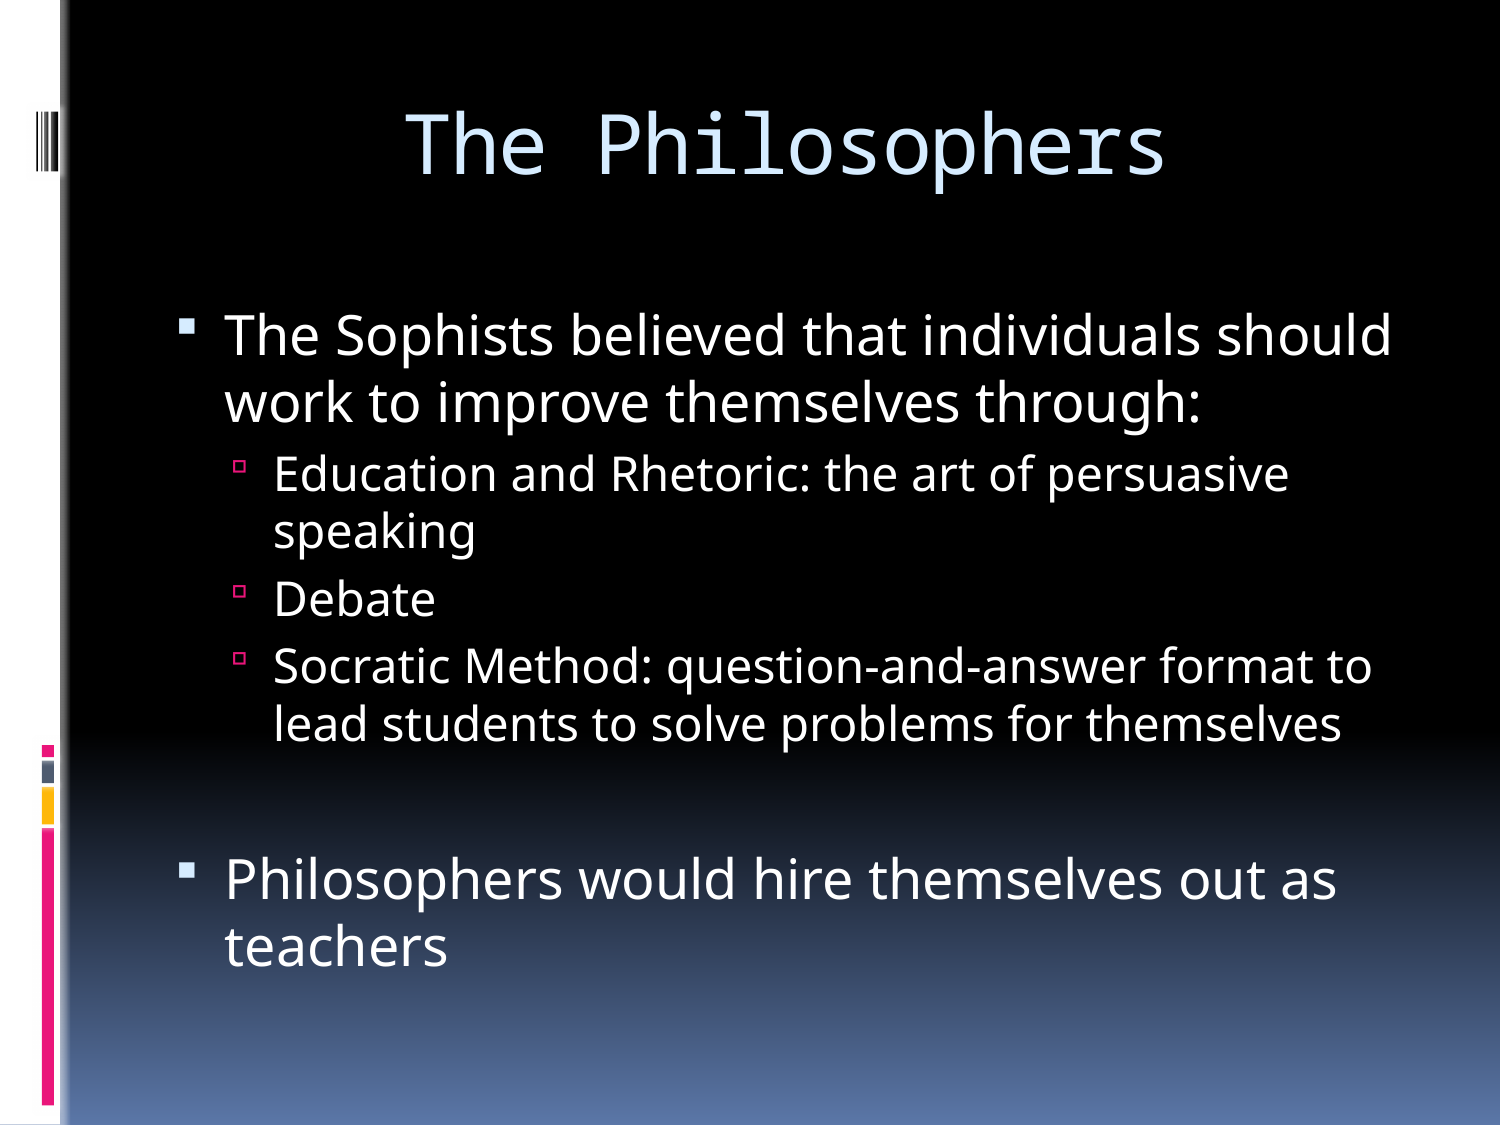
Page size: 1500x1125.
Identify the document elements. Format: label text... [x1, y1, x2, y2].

list The Sophists believed that individuals should work to improve themselves through: Education and Rhetoric: the art of persuasive speaking Debate Socratic Method: question-and-answer format to lead students to solve problems for themselves Philosophers would hire themselves out as teachers [150, 292, 1425, 1043]
title The Philosophers [150, 83, 1425, 234]
